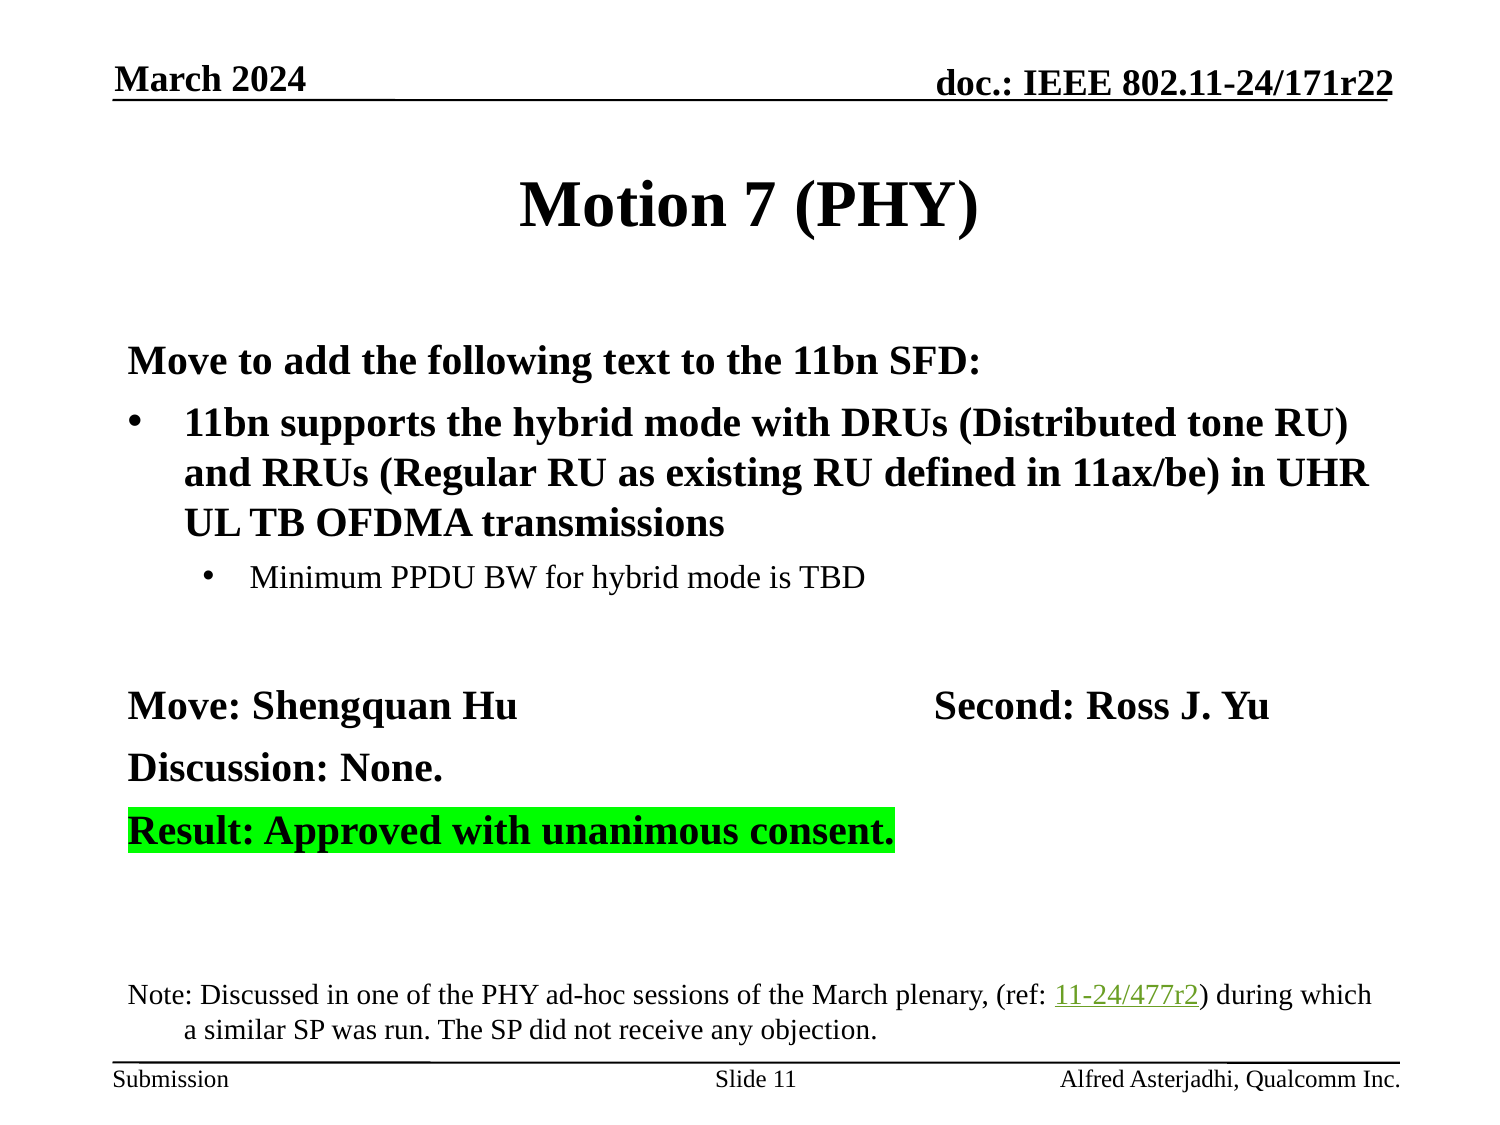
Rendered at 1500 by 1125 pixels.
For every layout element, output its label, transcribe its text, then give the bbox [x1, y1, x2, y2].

slide_number Slide 11 [712, 1061, 800, 1123]
title Motion 7 (PHY) [112, 112, 1388, 288]
footer Alfred Asterjadhi, Qualcomm Inc. [878, 1061, 1402, 1093]
list Move to add the following text to the 11bn SFD: 11bn supports the hybrid mode with DRUs (Distributed tone RU) and RRUs (Regular RU as existing RU defined in 11ax/be) in UHR UL TB OFDMA transmissions Minimum PPDU BW for hybrid mode is TBD Move: Shengquan Hu Second: Ross J. Yu Discussion: None. Result: Approved with unanimous consent. Note: Discussed in one of the PHY ad-hoc sessions of the March plenary, (ref: 11-24/477r2) during which a similar SP was run. The SP did not receive any objection. [112, 324, 1388, 1063]
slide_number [114, 54, 423, 100]
